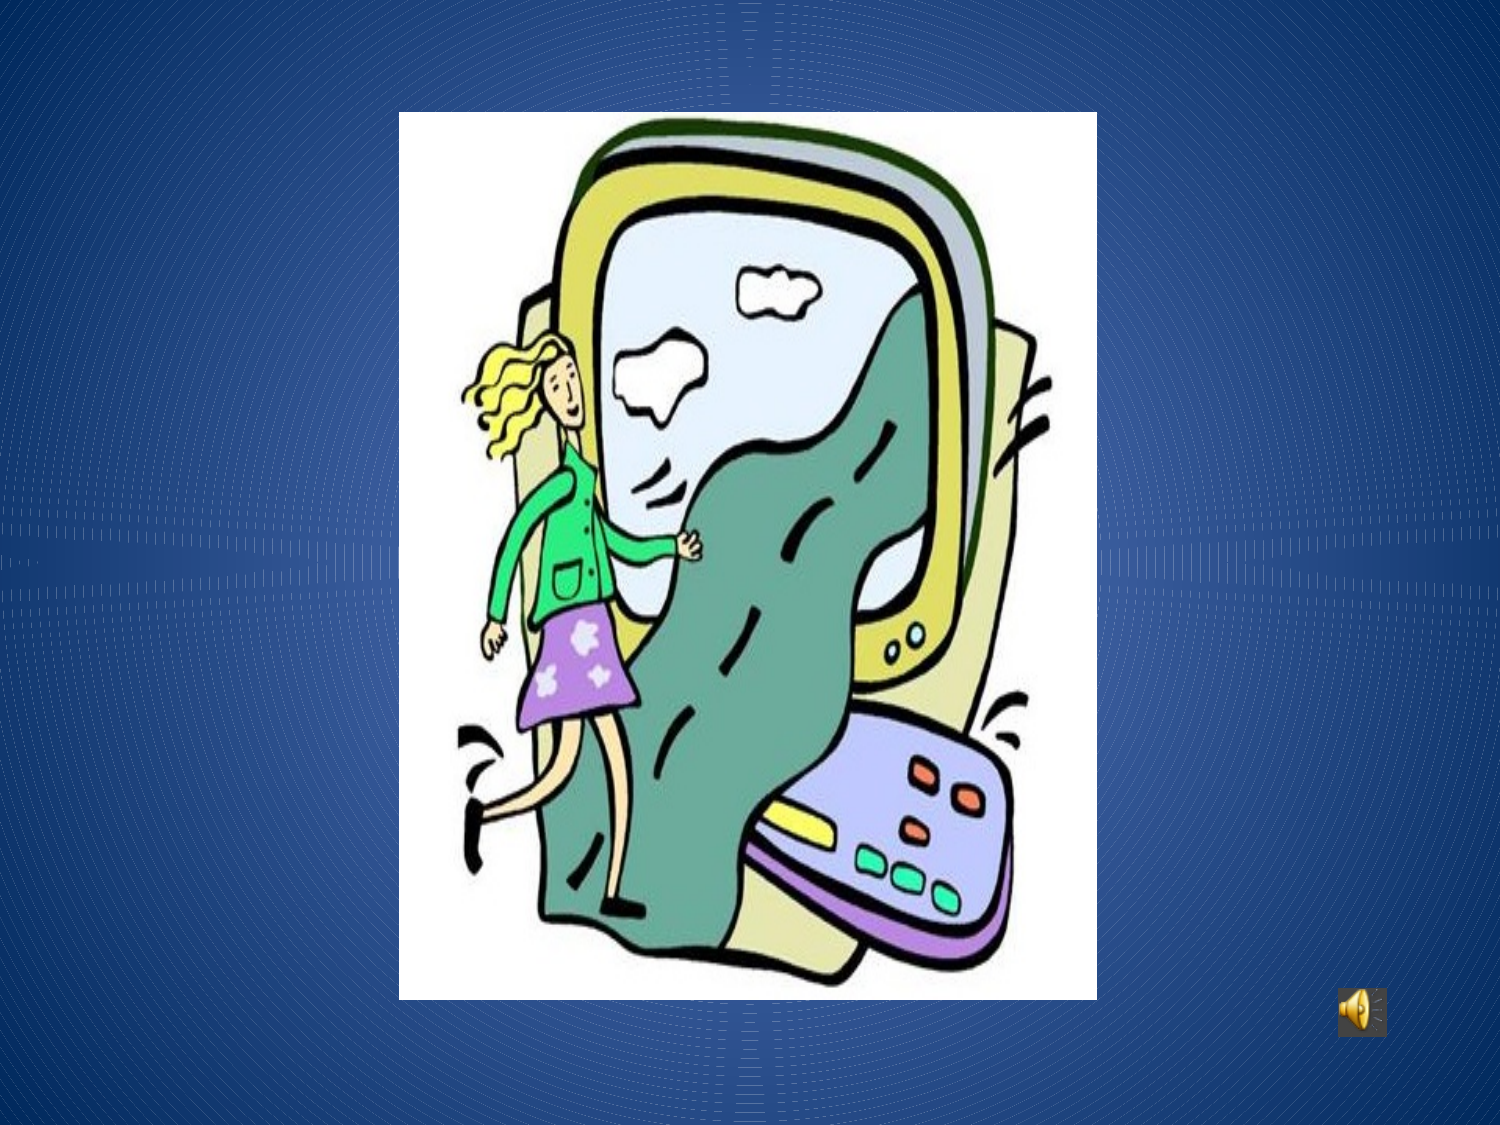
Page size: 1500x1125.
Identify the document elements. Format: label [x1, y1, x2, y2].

picture [399, 112, 1097, 1001]
picture [1337, 987, 1388, 1038]
